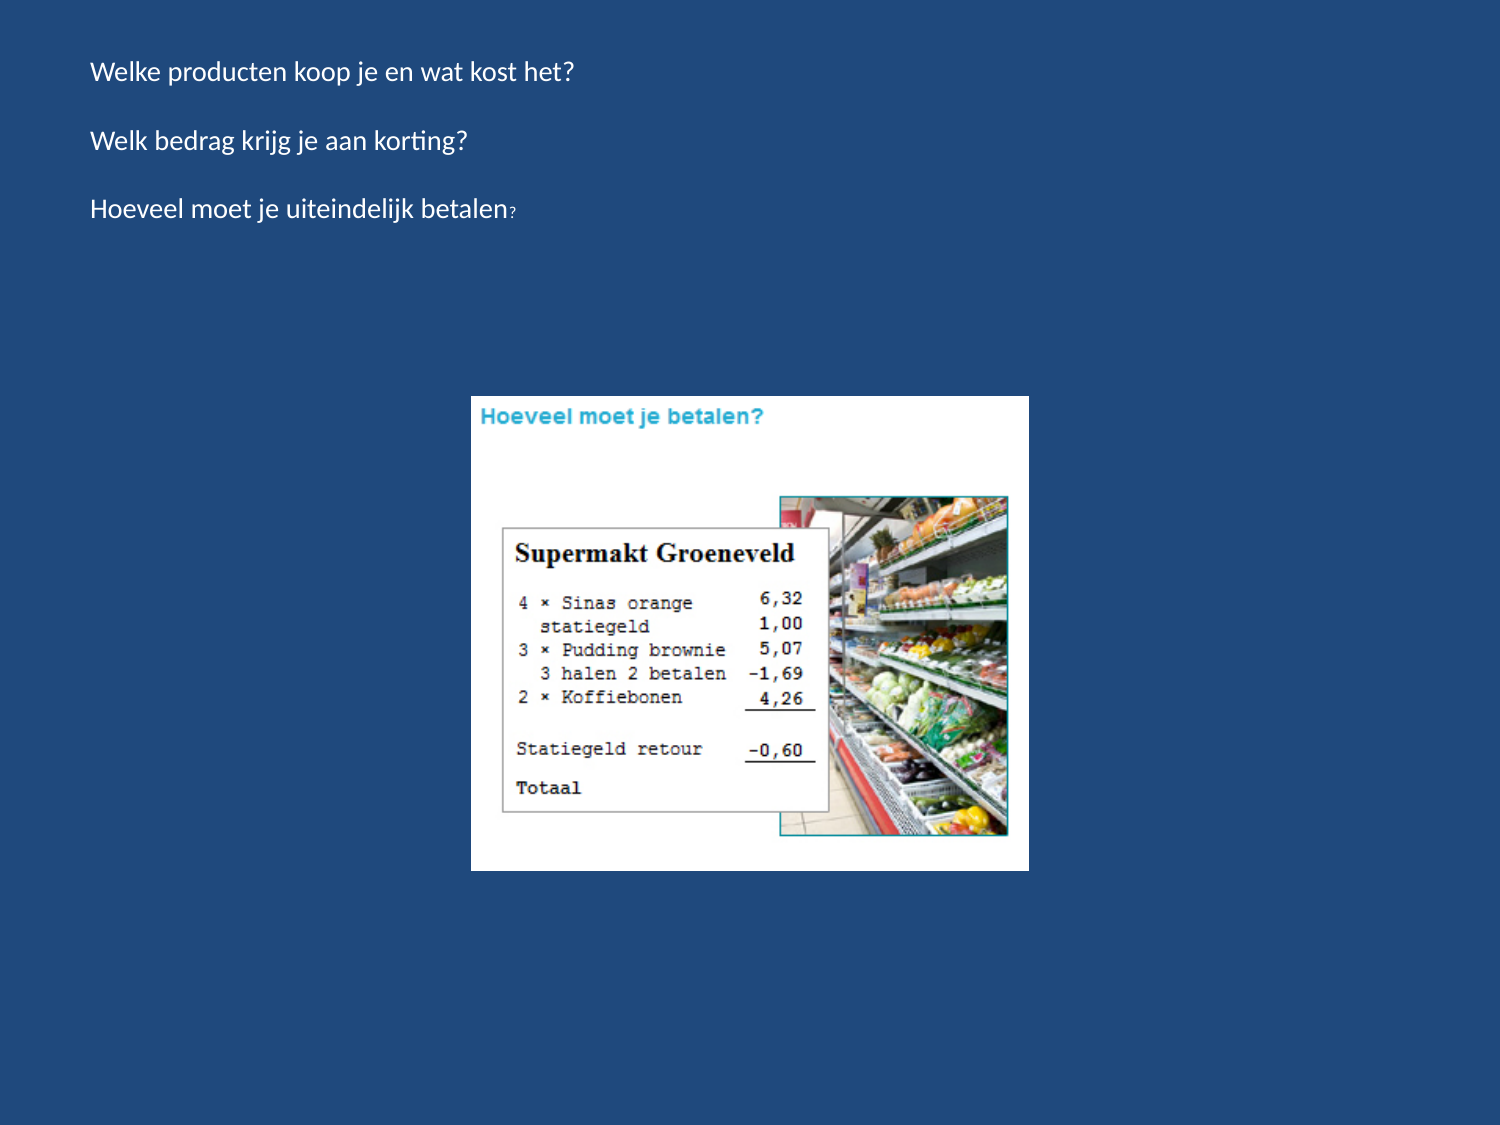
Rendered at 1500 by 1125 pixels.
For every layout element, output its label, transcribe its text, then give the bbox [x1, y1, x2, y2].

title Welke producten koop je en wat kost het? Welk bedrag krijg je aan korting? Hoeveel moet je uiteindelijk betalen? [75, 45, 1425, 233]
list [471, 396, 1029, 871]
